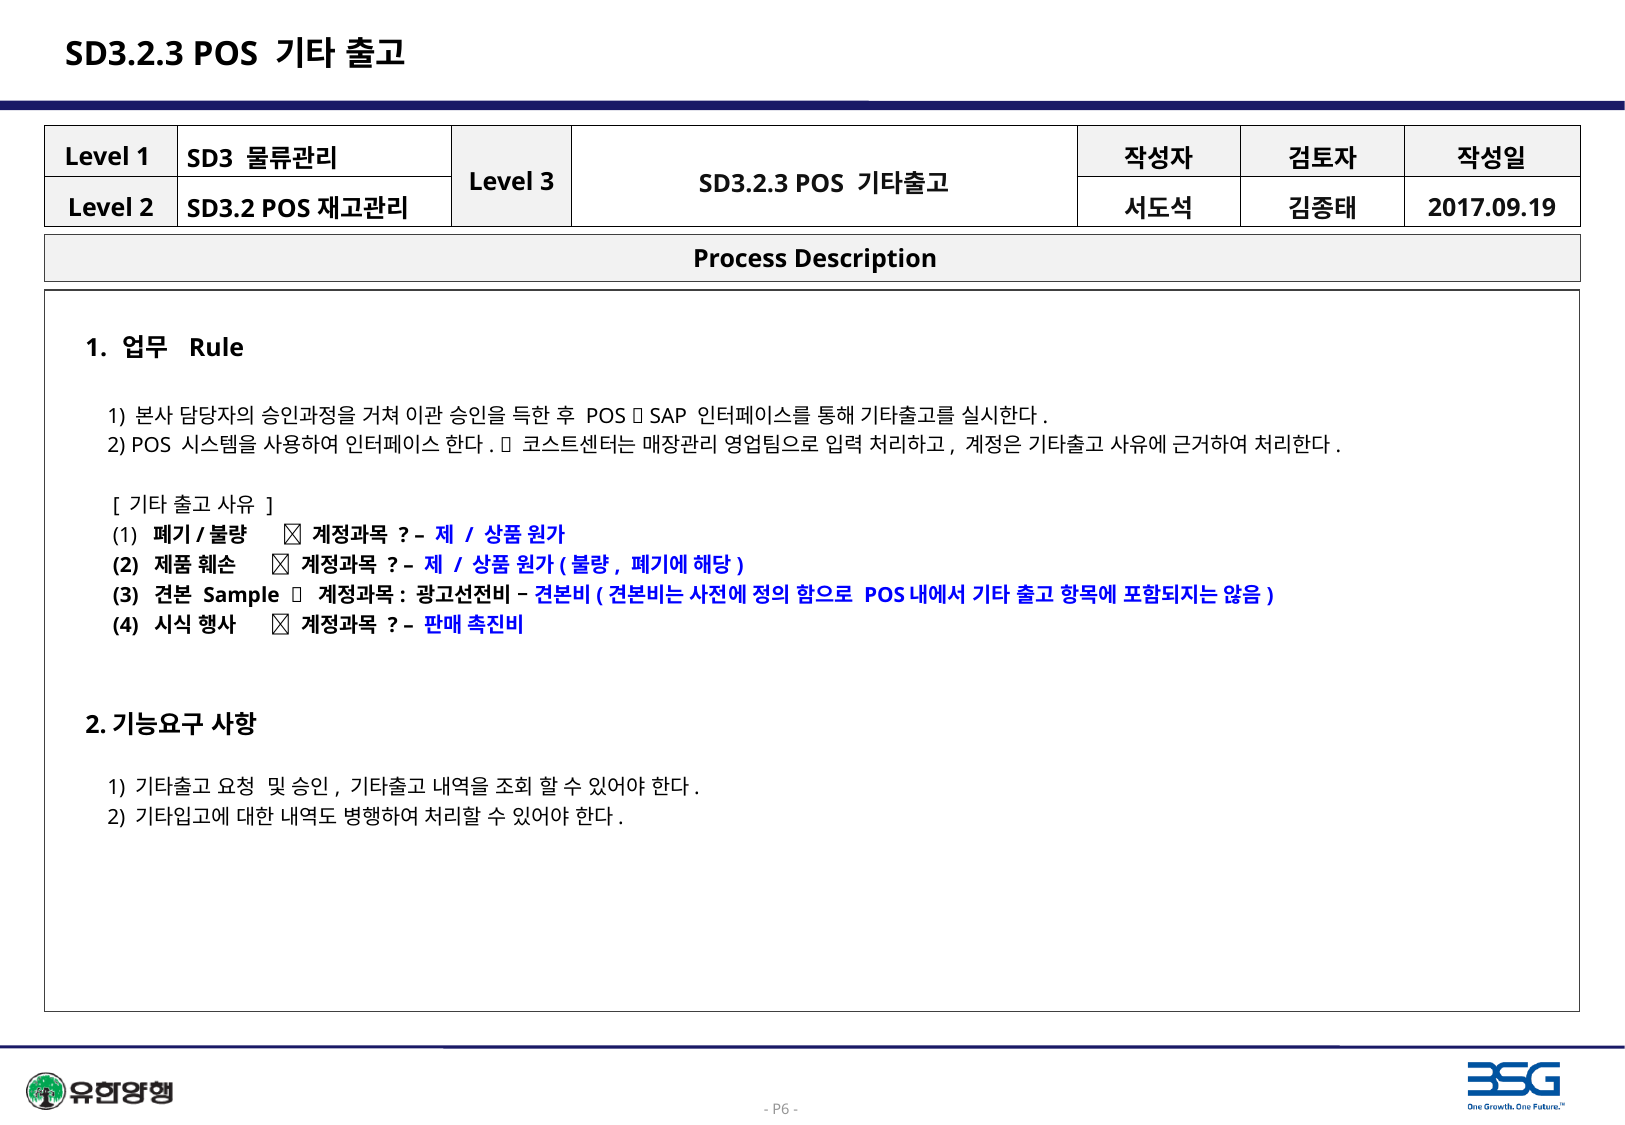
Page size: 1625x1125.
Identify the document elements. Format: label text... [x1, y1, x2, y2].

table_header 검토자 [1241, 126, 1404, 176]
title SD3.2.3 POS 기타 출고 [50, 23, 1118, 80]
table_header Level 1 [45, 126, 177, 176]
table_cell SD3.2 POS재고관리 [178, 177, 451, 226]
table_cell 서도석 [1078, 177, 1240, 226]
table_cell Level 2 [45, 177, 177, 226]
table_header 작성자 [1078, 126, 1240, 176]
table_header 작성일 [1405, 126, 1580, 176]
table_cell 2017.09.19 [1405, 177, 1580, 226]
text_box Process Description [44, 234, 1581, 282]
table_header SD3.2.3 POS 기타출고 [572, 126, 1077, 226]
table_header SD3 물류관리 [178, 126, 451, 176]
picture [1466, 1062, 1565, 1110]
picture [20, 1068, 178, 1112]
table_header Level 3 [452, 126, 571, 226]
table_cell 김종태 [1241, 177, 1404, 226]
text_box 업무 Rule 1) 본사 담당자의 승인과정을 거쳐 이관 승인을 득한 후 POS  SAP 인터페이스를 통해 기타출고를 실시한다. 2) POS 시스템을 사용하여 인터페이스 한다.  코스트센터는 매장관리 영업팀으로 입력 처리하고, 계정은 기타출고 사유에 근거하여 처리한다. [ 기타 출고 사유 ] (1) 폐기/불량  계정과목 ? – 제 / 상품 원가 (2) 제품 훼손  계정과목 ? – 제 / 상품 원가(불량, 폐기에 해당) (3) 견본 Sample  계정과목: 광고선전비 – 견본비(견본비는 사전에 정의 함으로 POS내에서 기타 출고 항목에 포함되지는 않음) (4) 시식 행사  계정과목 ? – 판매 촉진비 2.기능요구 사항 1) 기타출고 요청 및 승인, 기타출고 내역을 조회 할 수 있어야 한다. 2) 기타입고에 대한 내역도 병행하여 처리할 수 있어야 한다. [44, 290, 1580, 1012]
